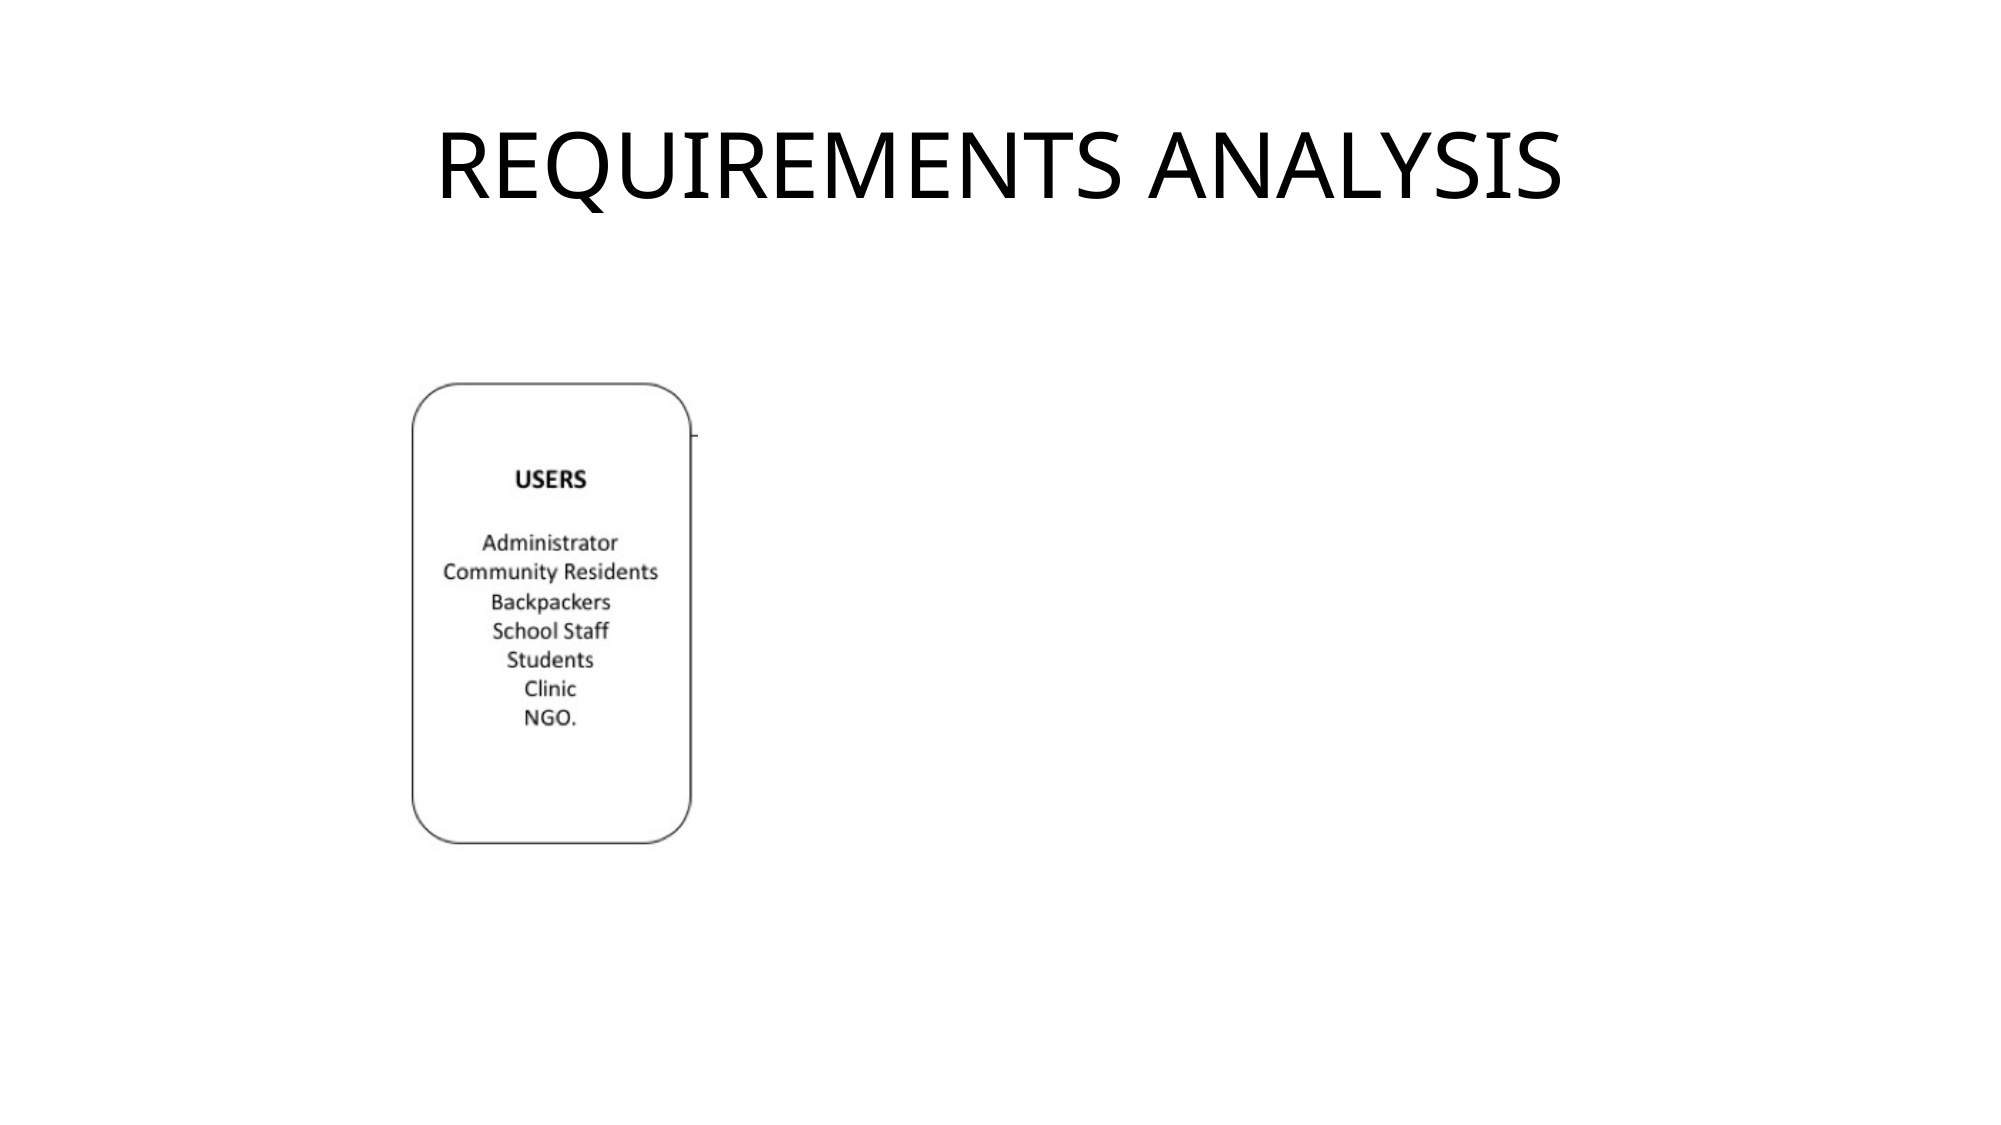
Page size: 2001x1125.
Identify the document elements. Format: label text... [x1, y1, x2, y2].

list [271, 213, 1729, 1034]
title REQUIREMENTS ANALYSIS [137, 59, 1863, 278]
